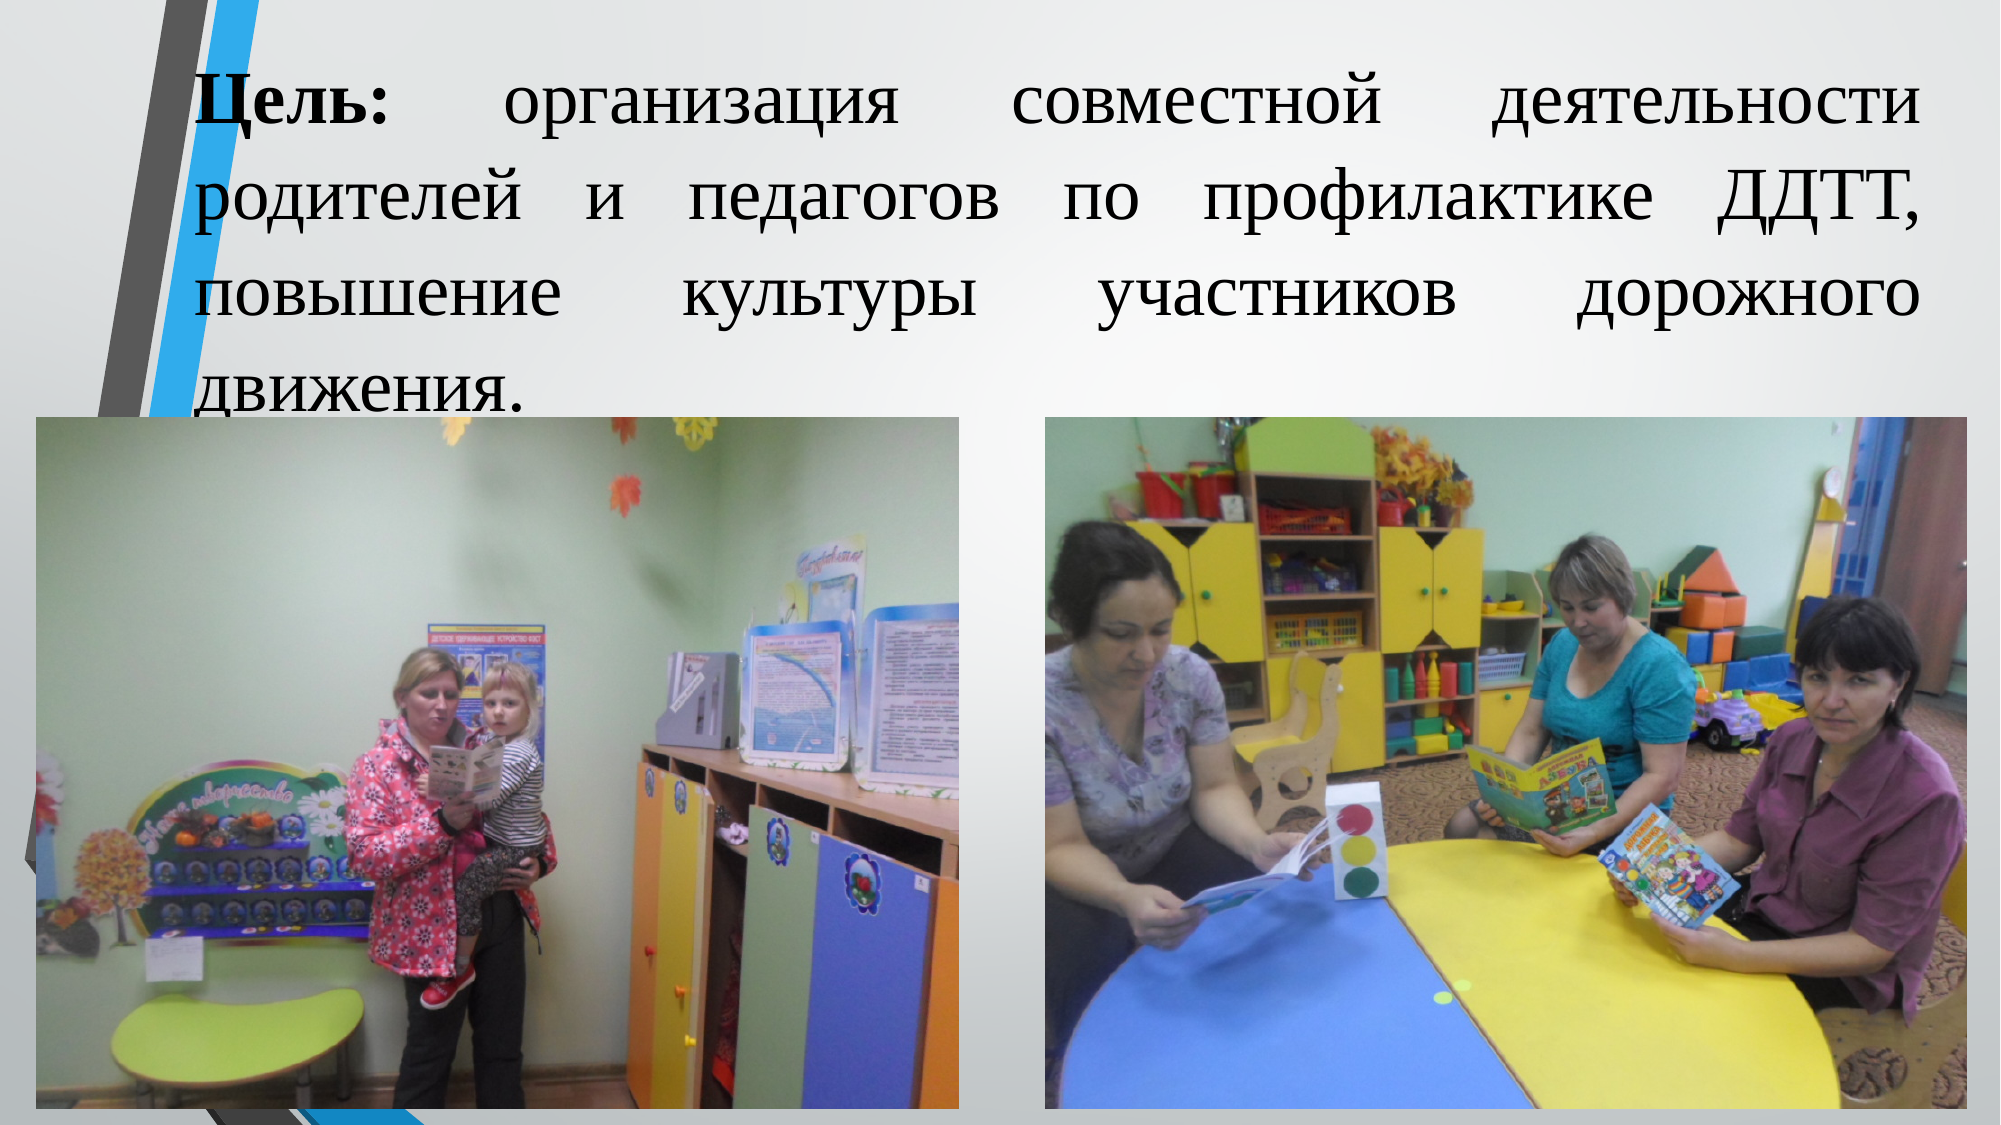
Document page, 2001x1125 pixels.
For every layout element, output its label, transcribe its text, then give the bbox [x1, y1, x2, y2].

picture [36, 417, 959, 1110]
picture [1045, 417, 1968, 1110]
text_box Цель: организация совместной деятельности родителей и педагогов по профилактике ДДТТ, повышение культуры участников дорожного движения. [180, 34, 1939, 531]
